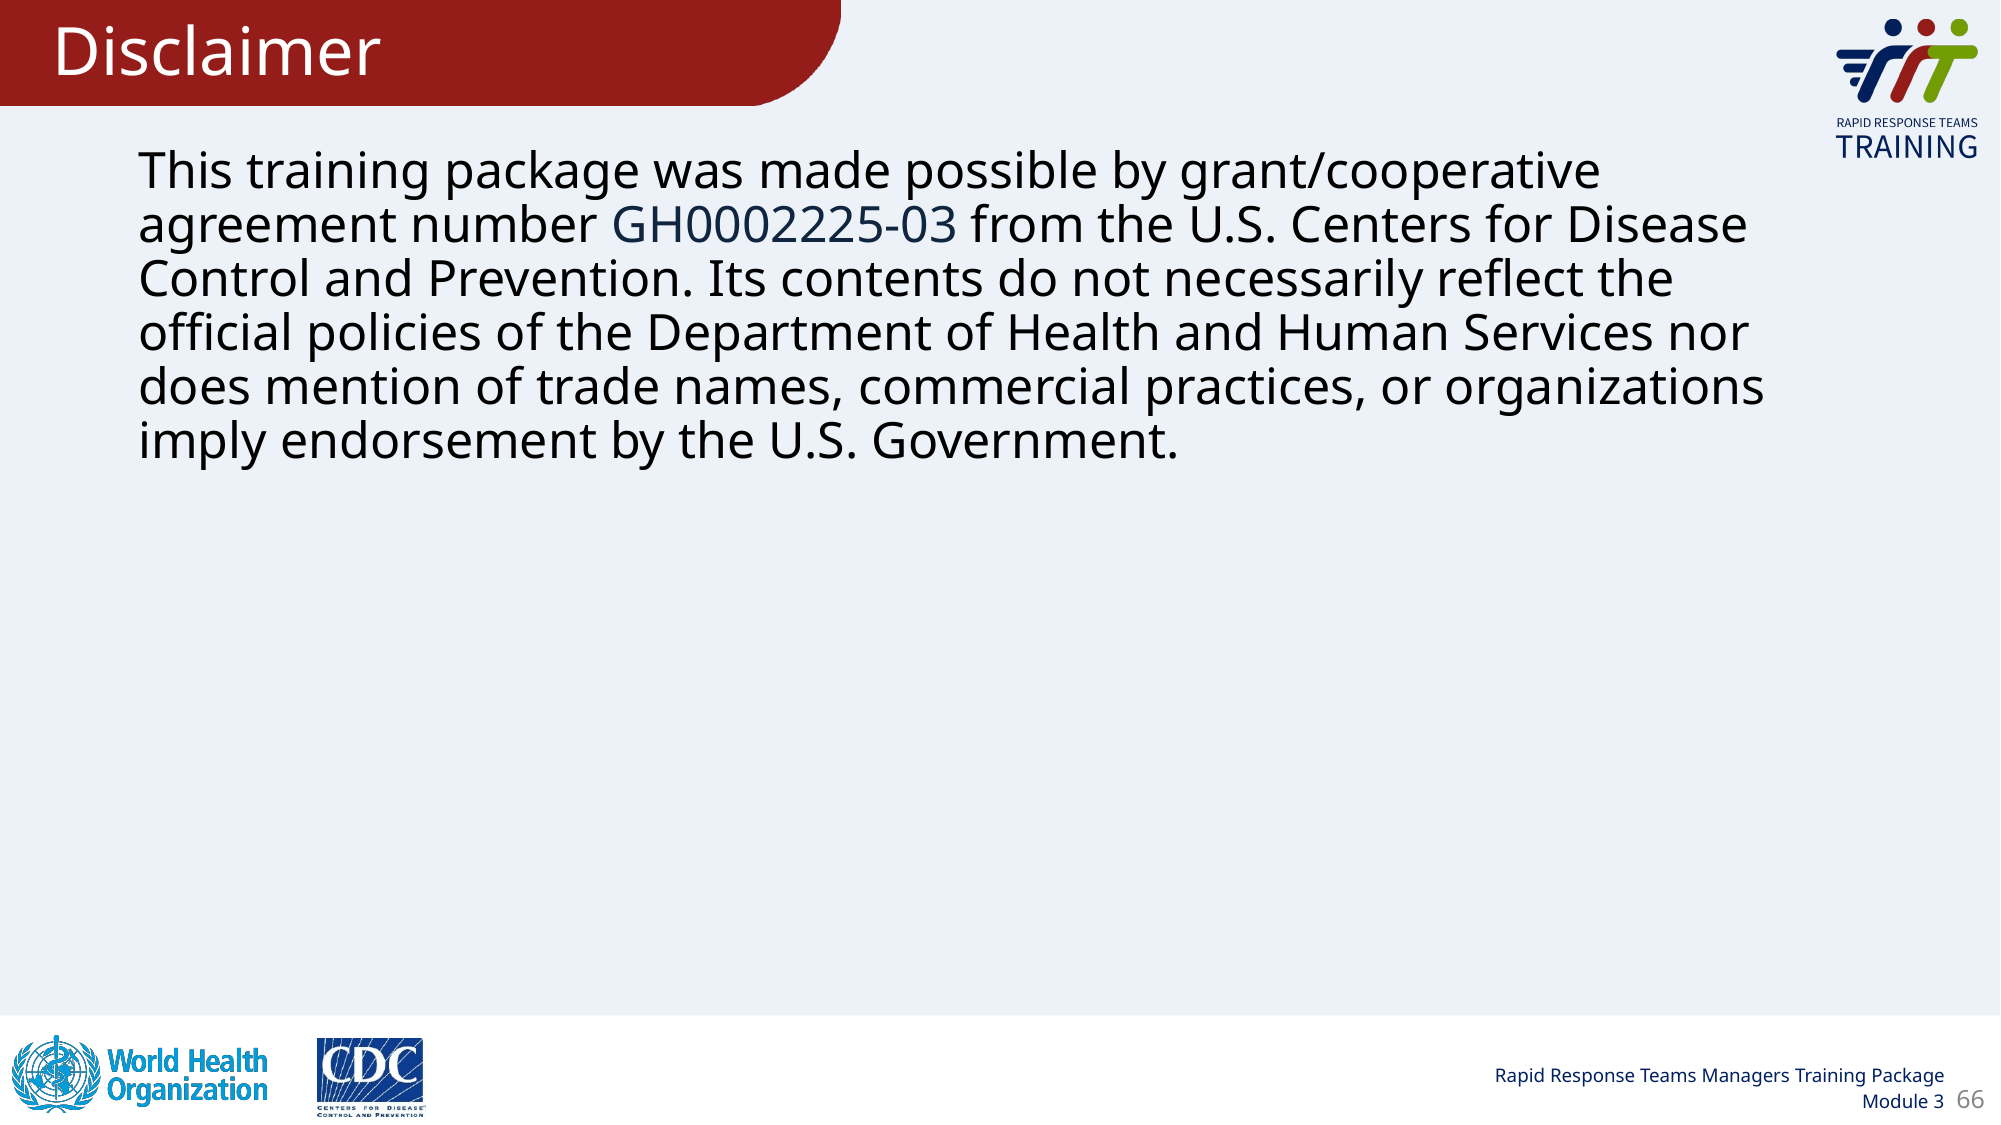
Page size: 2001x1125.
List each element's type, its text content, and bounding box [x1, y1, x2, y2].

picture [24, 1054, 36, 1087]
text_box 66 [1557, 1075, 1993, 1121]
list This training package was made possible by grant/cooperative agreement number GH0002225-03 from the U.S. Centers for Disease Control and Prevention. Its contents do not necessarily reflect the official policies of the Department of Health and Human Services nor does mention of trade names, commercial practices, or organizations imply endorsement by the U.S. Government. [130, 137, 1846, 993]
picture [22, 1062, 26, 1077]
picture [59, 1035, 267, 1113]
picture [40, 1062, 47, 1070]
picture [36, 1088, 78, 1105]
picture [50, 1108, 62, 1113]
picture [1835, 19, 1978, 167]
picture [317, 1038, 426, 1117]
picture [34, 1054, 43, 1078]
picture [46, 1056, 54, 1062]
picture [71, 1053, 90, 1091]
picture [0, 0, 841, 106]
picture [12, 1083, 48, 1113]
picture [30, 1083, 37, 1091]
picture [12, 1035, 54, 1068]
